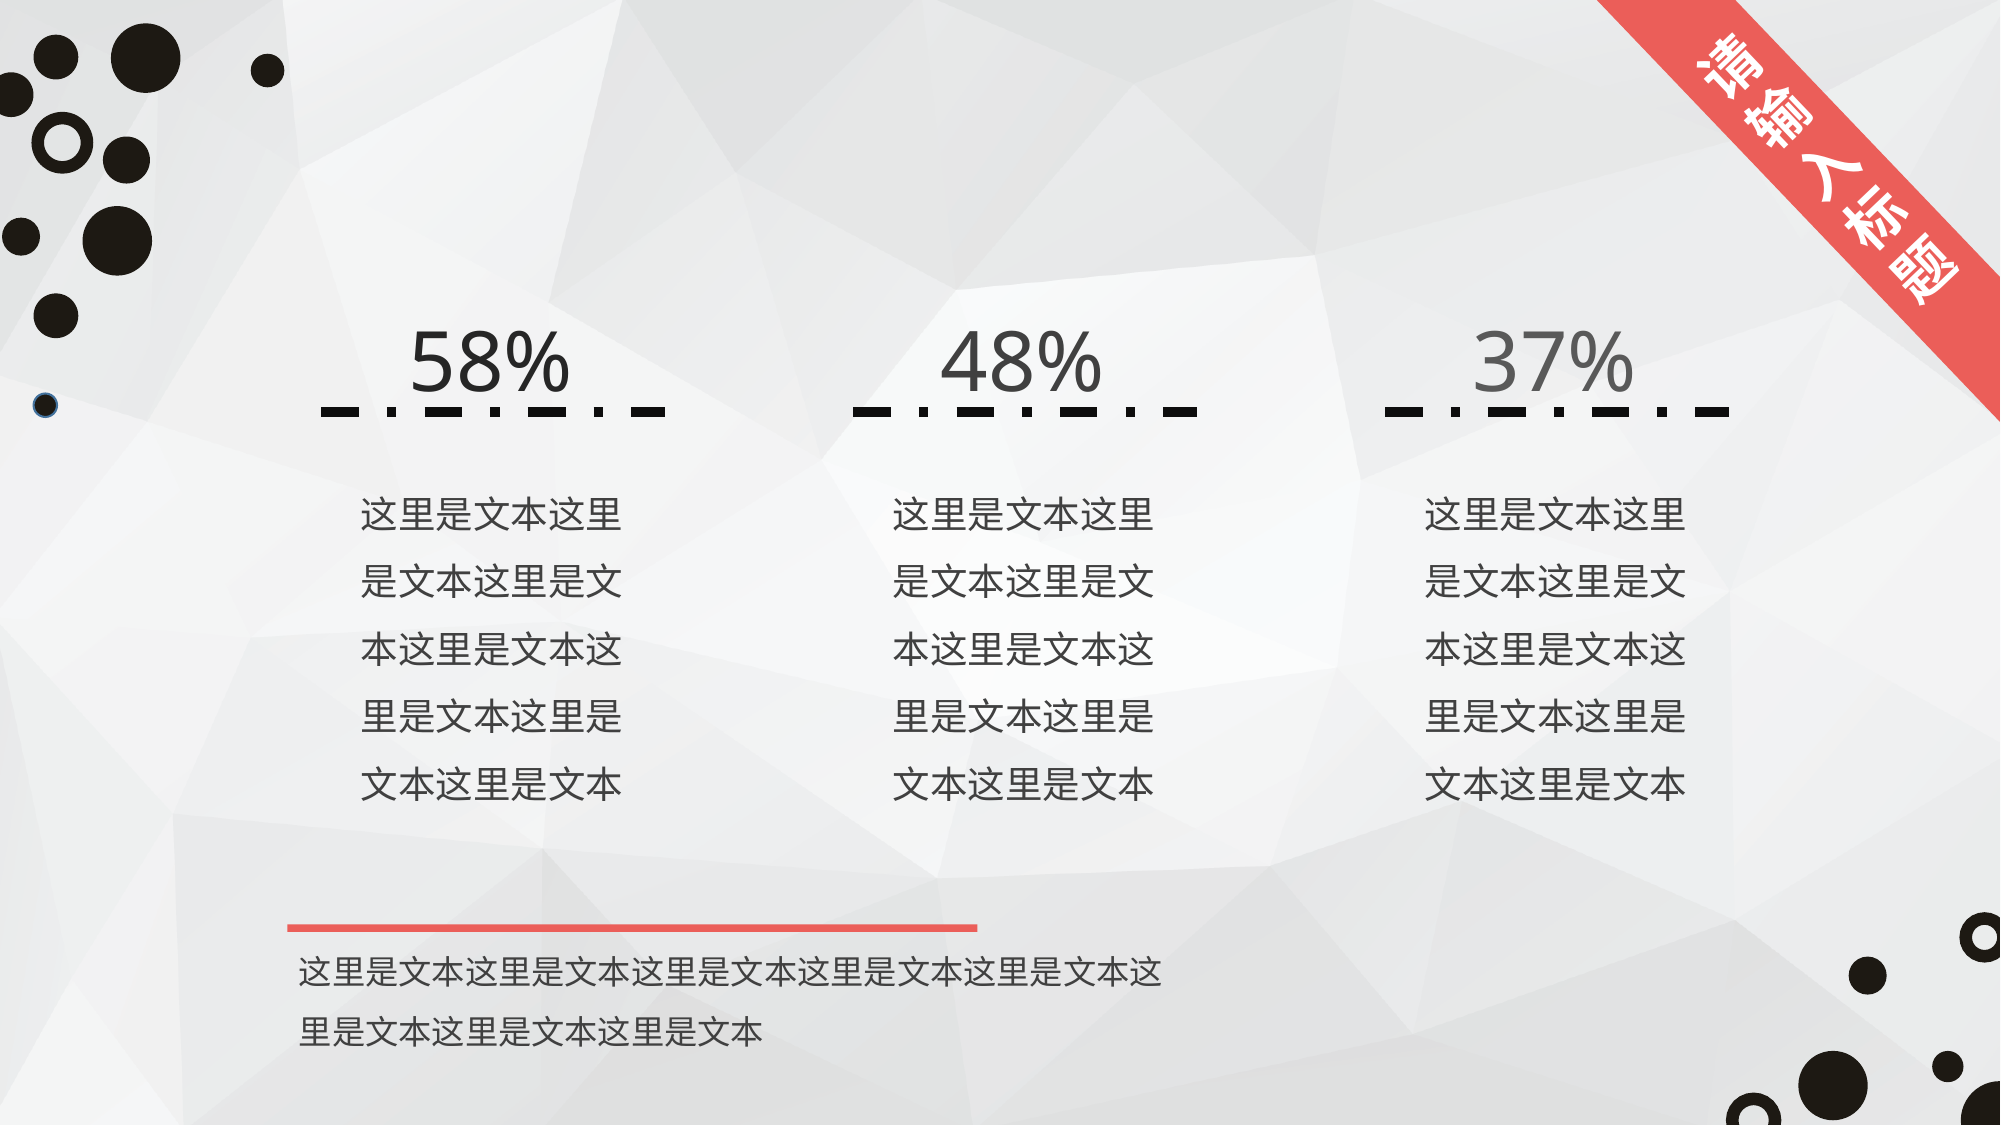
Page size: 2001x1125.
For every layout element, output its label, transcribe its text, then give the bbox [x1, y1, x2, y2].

text_box [286, 923, 978, 933]
text_box 48% [926, 300, 1197, 411]
text_box 这里是文本这里是文本这里是文本这里是文本这里是文本这里是文本这里是文本 [346, 460, 641, 866]
picture [0, 0, 2001, 1125]
text_box 请输入标题 [1595, 0, 2000, 424]
text_box 58% [394, 300, 666, 411]
text_box 这里是文本这里是文本这里是文本这里是文本这里是文本这里是文本这里是文本 [877, 460, 1173, 866]
text_box 这里是文本这里是文本这里是文本这里是文本这里是文本这里是文本这里是文本这里是文本 [284, 924, 1197, 1112]
text_box 这里是文本这里是文本这里是文本这里是文本这里是文本这里是文本这里是文本 [1409, 460, 1705, 866]
text_box 37% [1457, 300, 1729, 411]
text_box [0, 23, 285, 417]
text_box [1732, 918, 2000, 1125]
